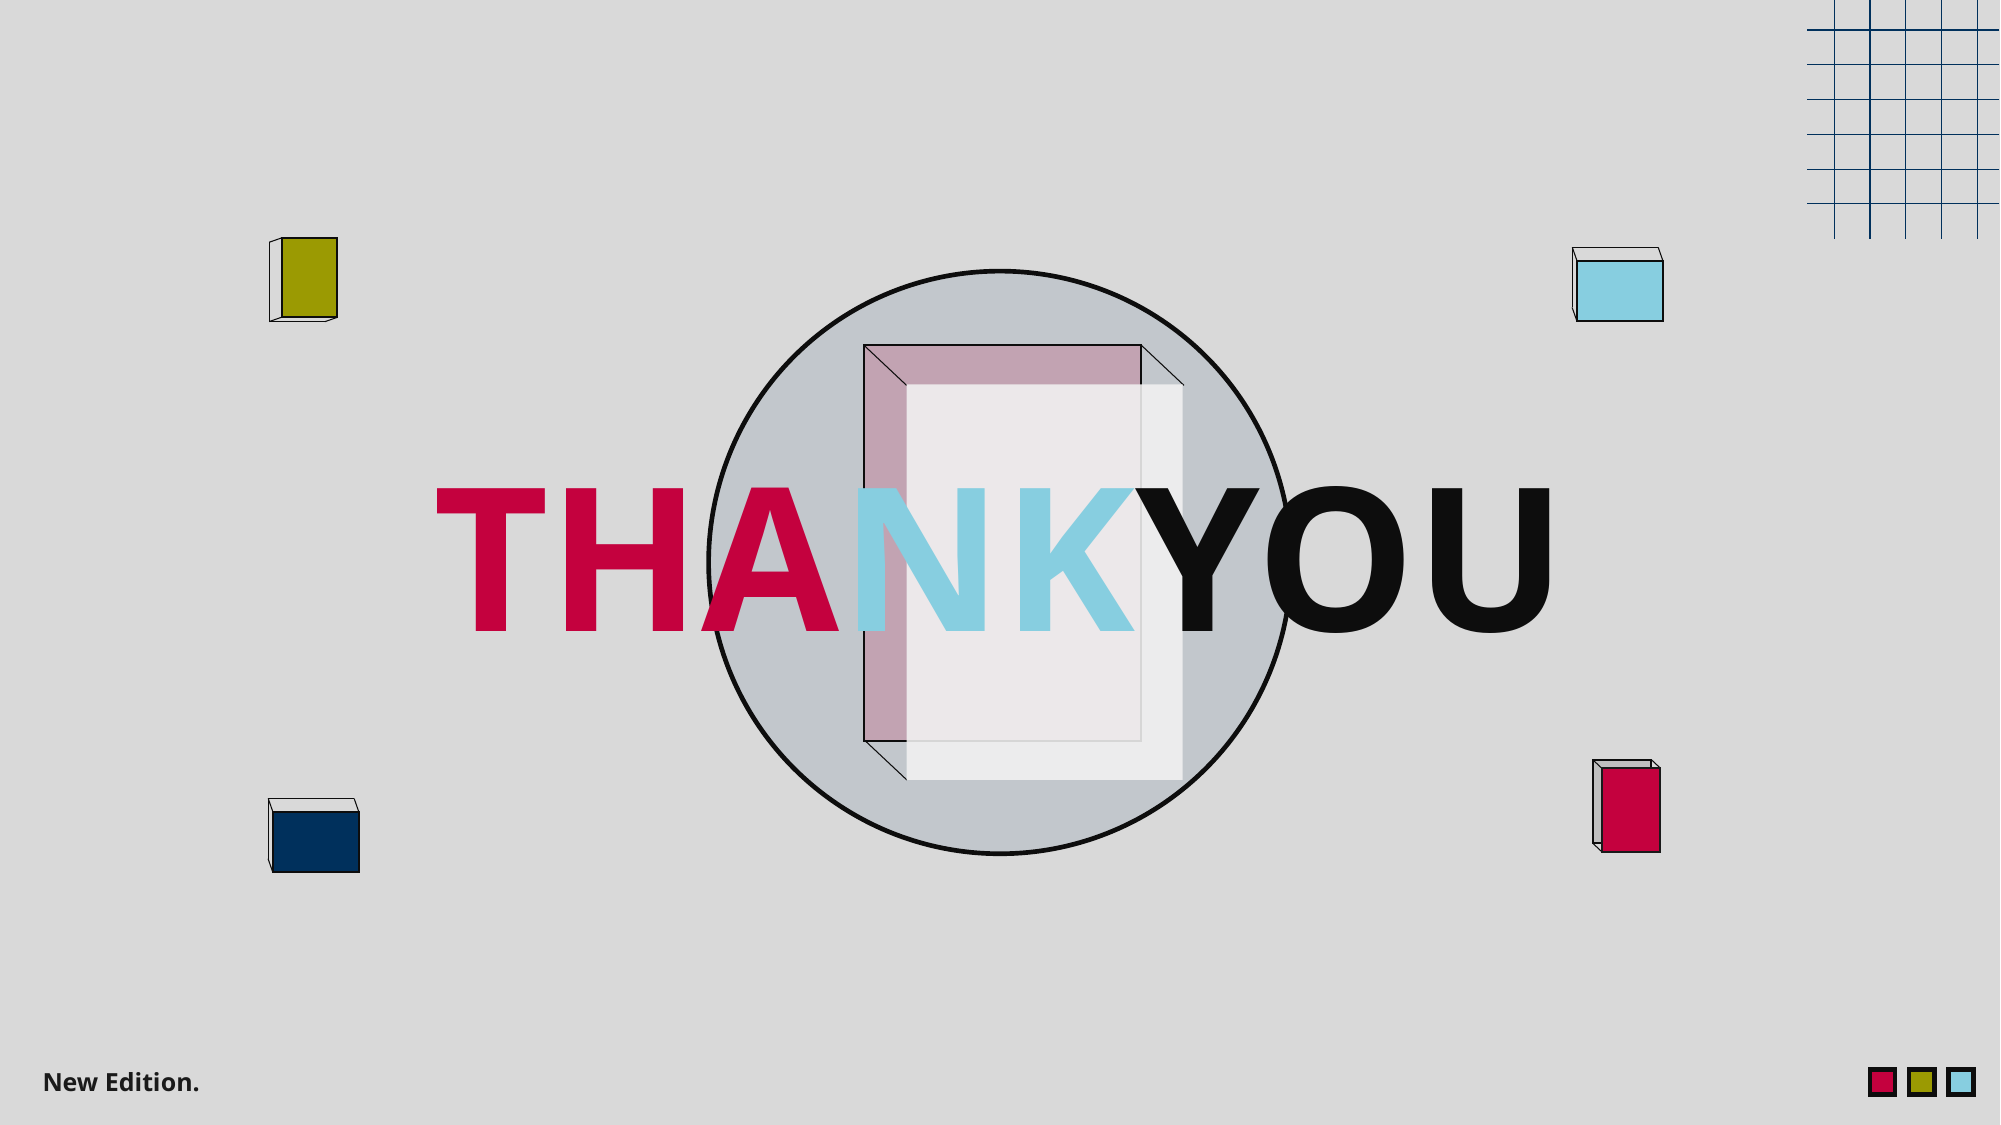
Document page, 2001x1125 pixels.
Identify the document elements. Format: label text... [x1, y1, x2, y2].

text_box New Edition. [27, 1059, 216, 1104]
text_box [276, 789, 351, 881]
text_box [1592, 759, 1661, 852]
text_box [1580, 238, 1655, 330]
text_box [1806, 0, 2000, 239]
text_box [0, 0, 2000, 1125]
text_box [1869, 1069, 1974, 1095]
text_box THANKYOU [1292, 423, 1600, 679]
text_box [708, 271, 1292, 854]
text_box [269, 237, 338, 322]
text_box THANKYOU [399, 423, 708, 679]
